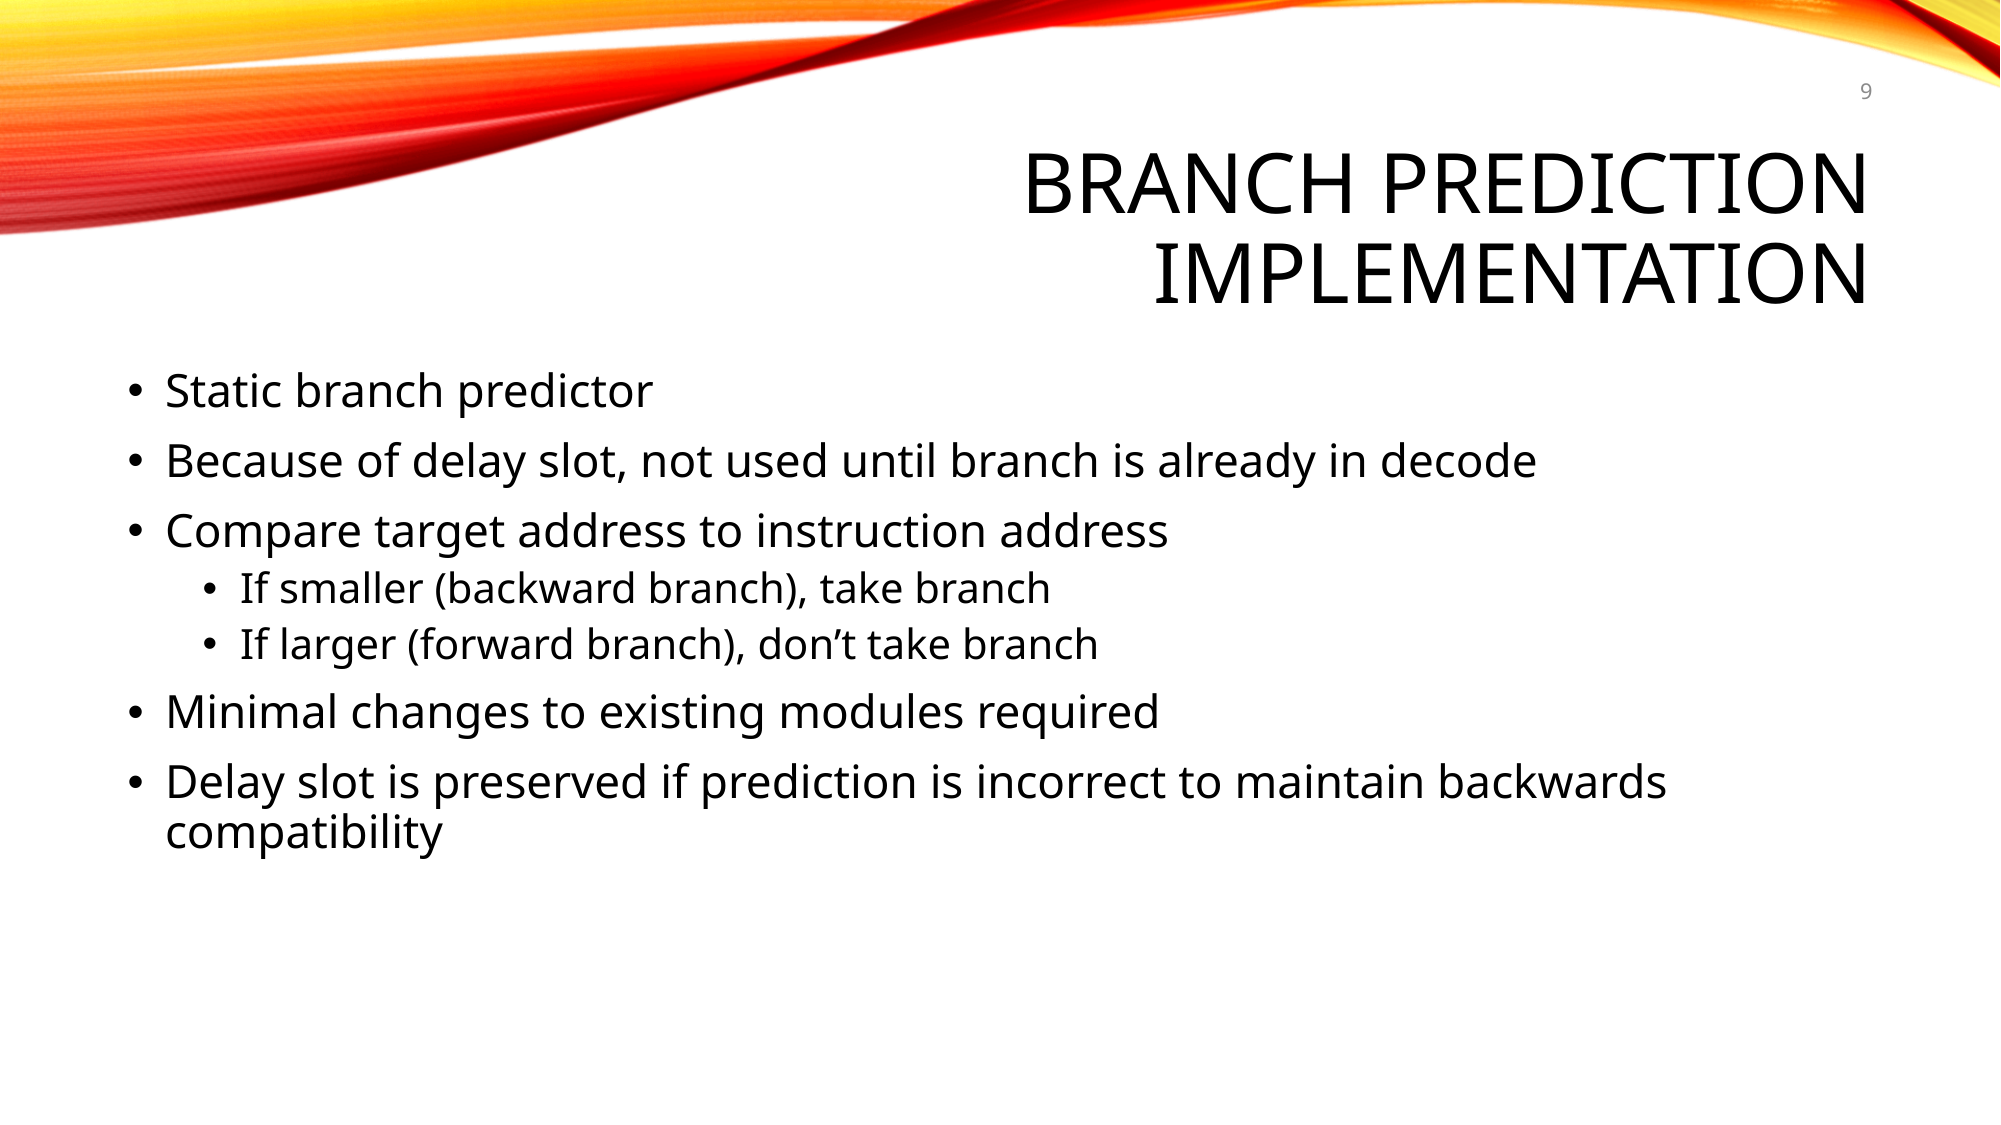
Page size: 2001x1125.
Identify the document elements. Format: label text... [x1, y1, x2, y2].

title Branch Prediction Implementation [474, 125, 1888, 338]
slide_number 9 [1437, 62, 1888, 123]
picture [0, 0, 2000, 237]
list Static branch predictor Because of delay slot, not used until branch is already in decode Compare target address to instruction address If smaller (backward branch), take branch If larger (forward branch), don’t take branch Minimal changes to existing modules required Delay slot is preserved if prediction is incorrect to maintain backwards compatibility [112, 360, 1888, 1021]
